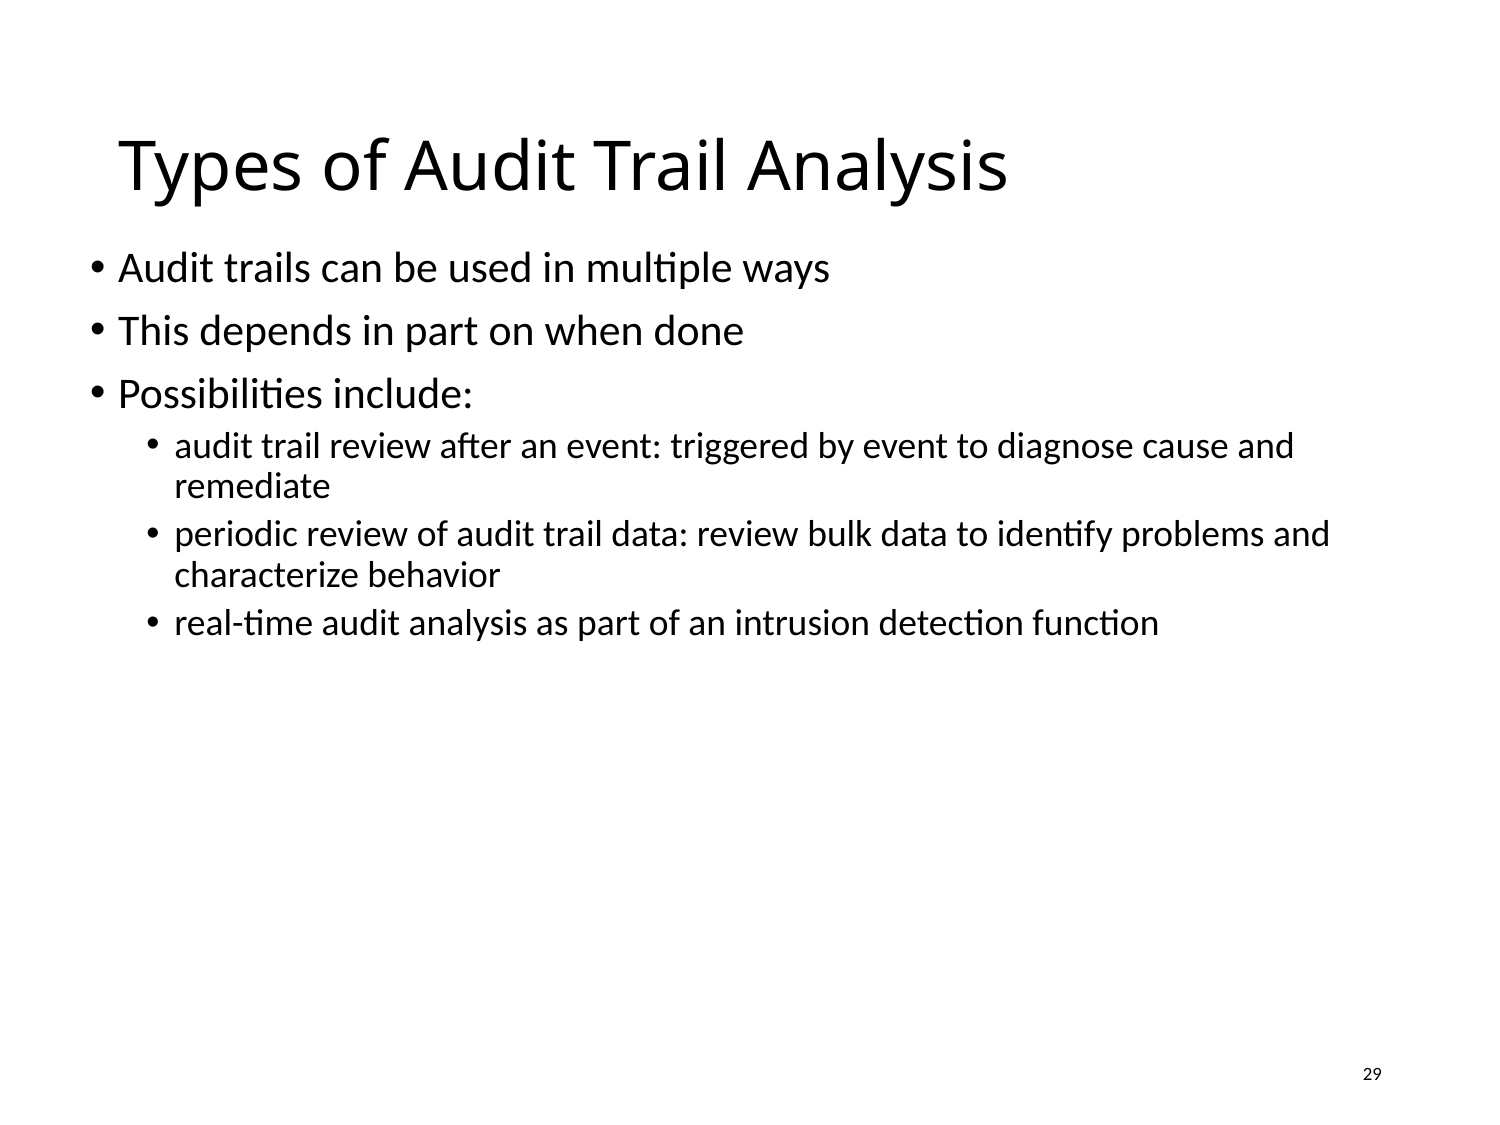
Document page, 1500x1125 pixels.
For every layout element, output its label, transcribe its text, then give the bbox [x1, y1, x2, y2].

title Types of Audit Trail Analysis [103, 59, 1397, 237]
slide_number 29 [1059, 1042, 1397, 1103]
list Audit trails can be used in multiple ways This depends in part on when done Possibilities include: audit trail review after an event: triggered by event to diagnose cause and remediate periodic review of audit trail data: review bulk data to identify problems and characterize behavior real-time audit analysis as part of an intrusion detection function [75, 237, 1425, 1025]
